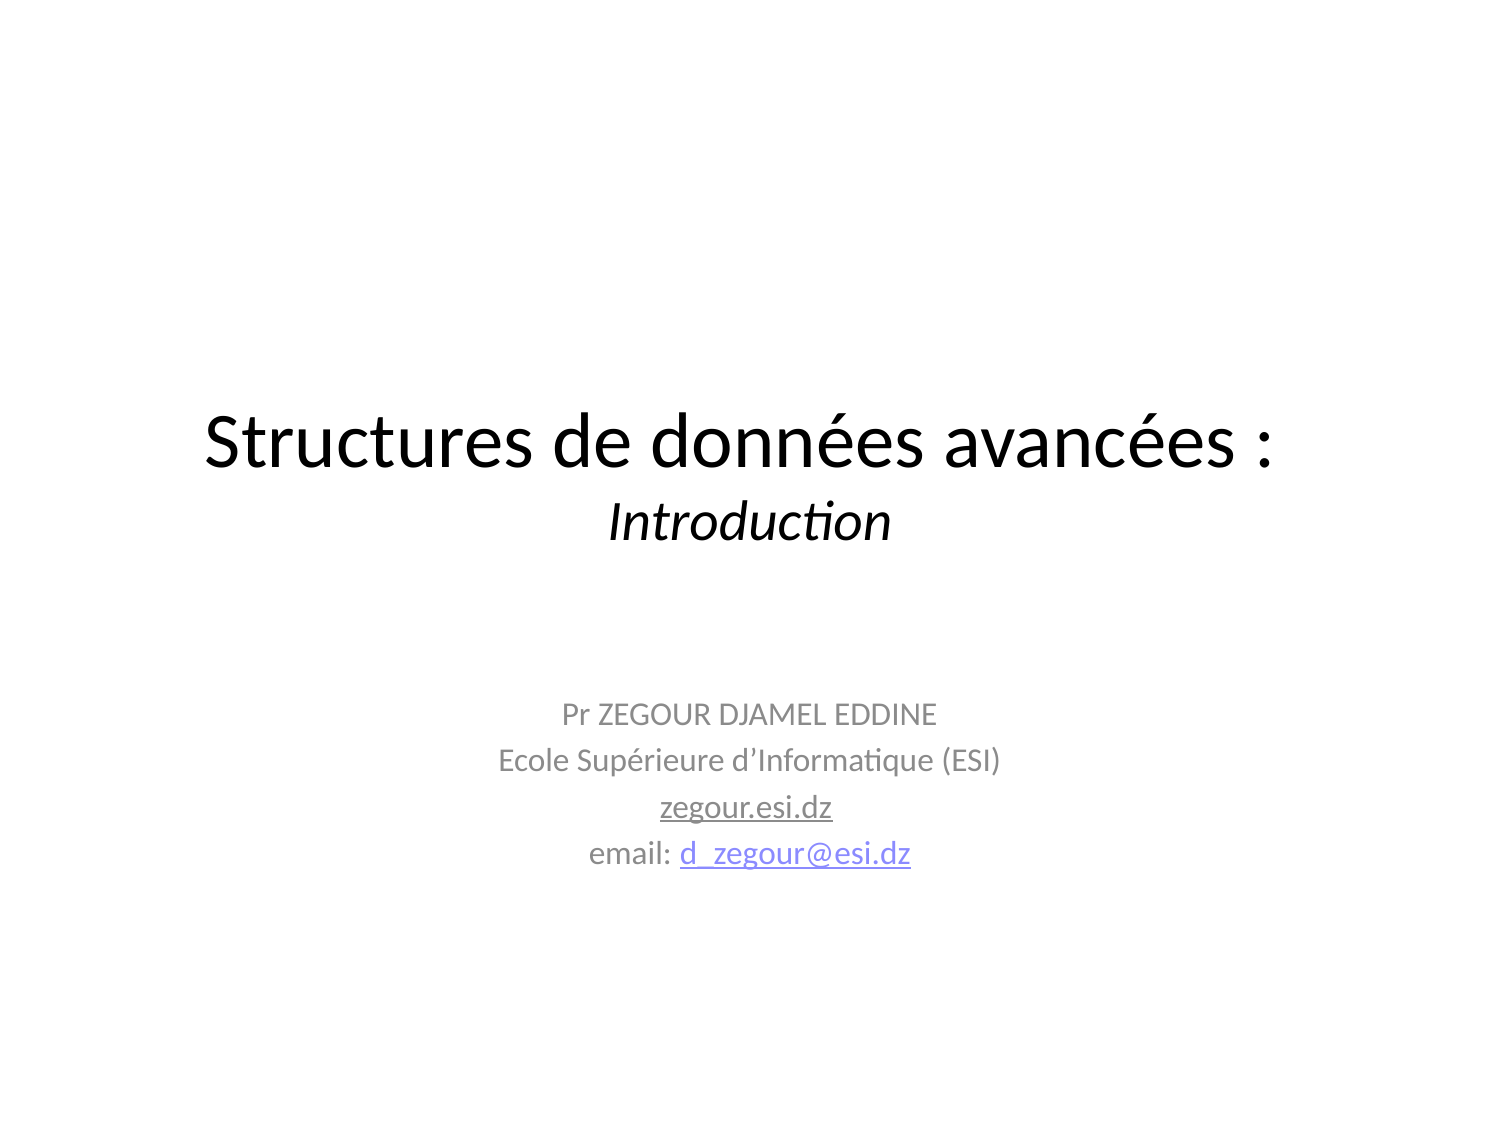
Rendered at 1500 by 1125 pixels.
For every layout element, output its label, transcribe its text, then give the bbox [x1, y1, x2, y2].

title Structures de données avancées : Introduction [112, 349, 1388, 591]
subtitle Pr ZEGOUR DJAMEL EDDINE Ecole Supérieure d’Informatique (ESI) zegour.esi.dz email: d_zegour@esi.dz [225, 637, 1275, 925]
